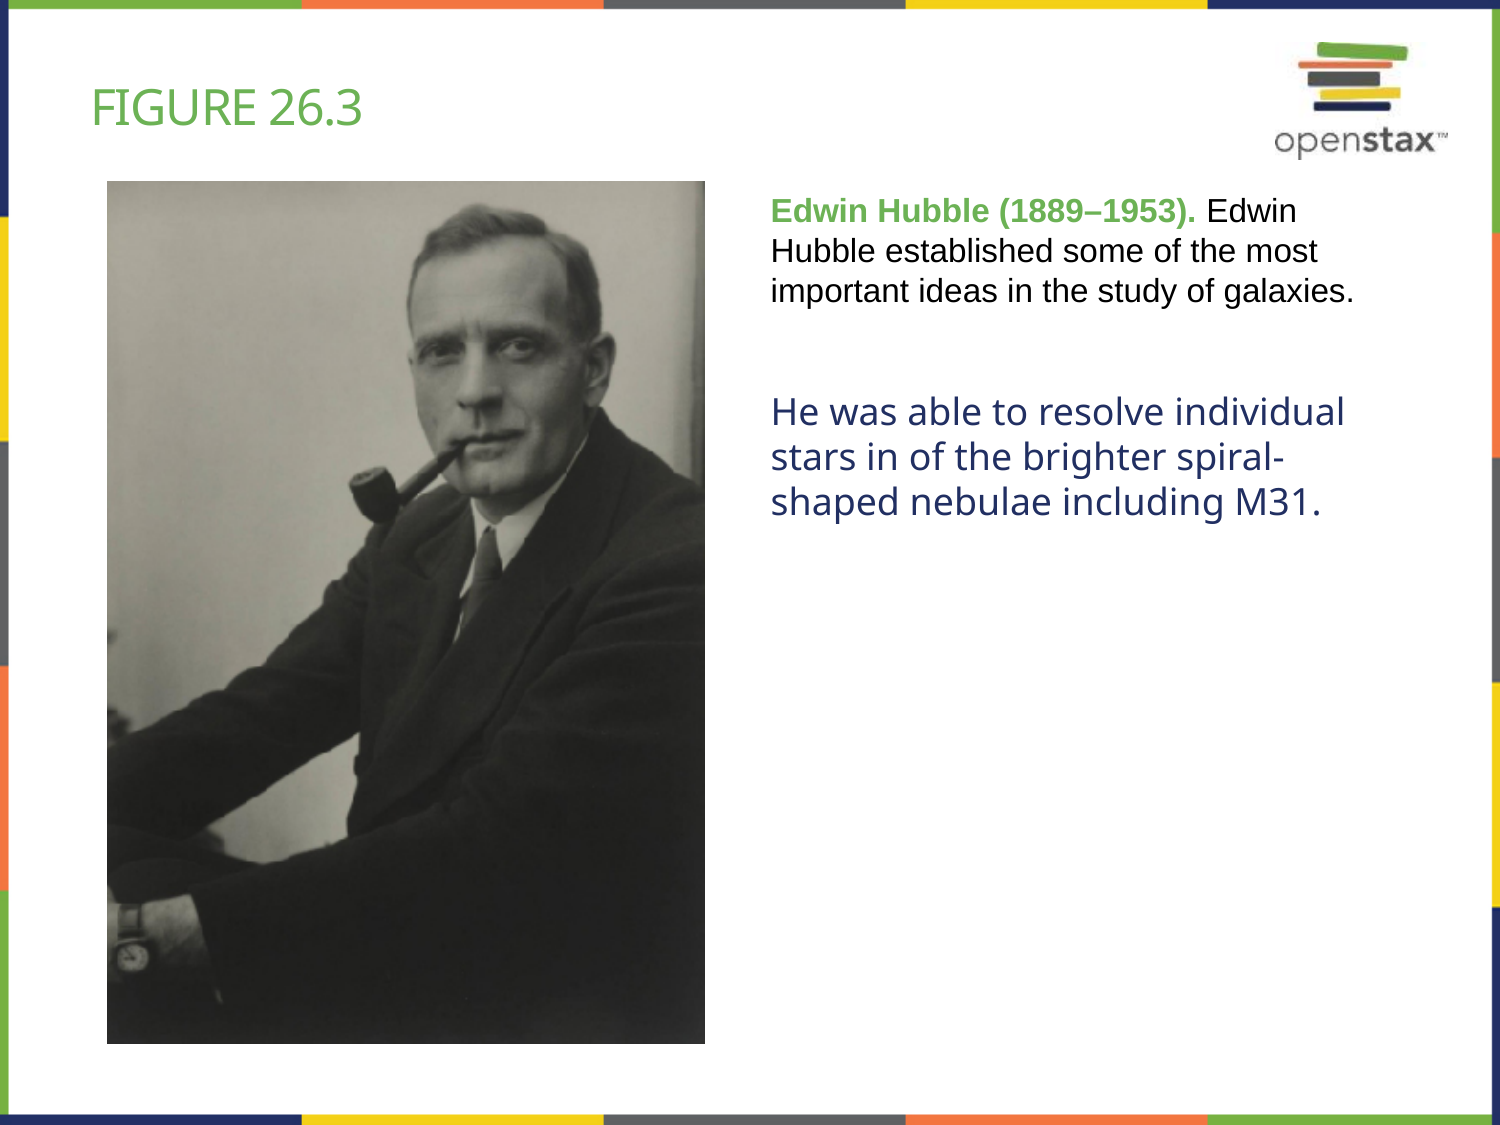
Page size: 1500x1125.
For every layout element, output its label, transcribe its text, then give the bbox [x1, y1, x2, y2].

picture [0, 0, 1500, 1125]
title Figure 26.3 [75, 39, 1275, 148]
list Edwin Hubble (1889–1953). Edwin Hubble established some of the most important ideas in the study of galaxies. He was able to resolve individual stars in of the brighter spiral-shaped nebulae including M31. [755, 181, 1398, 1045]
